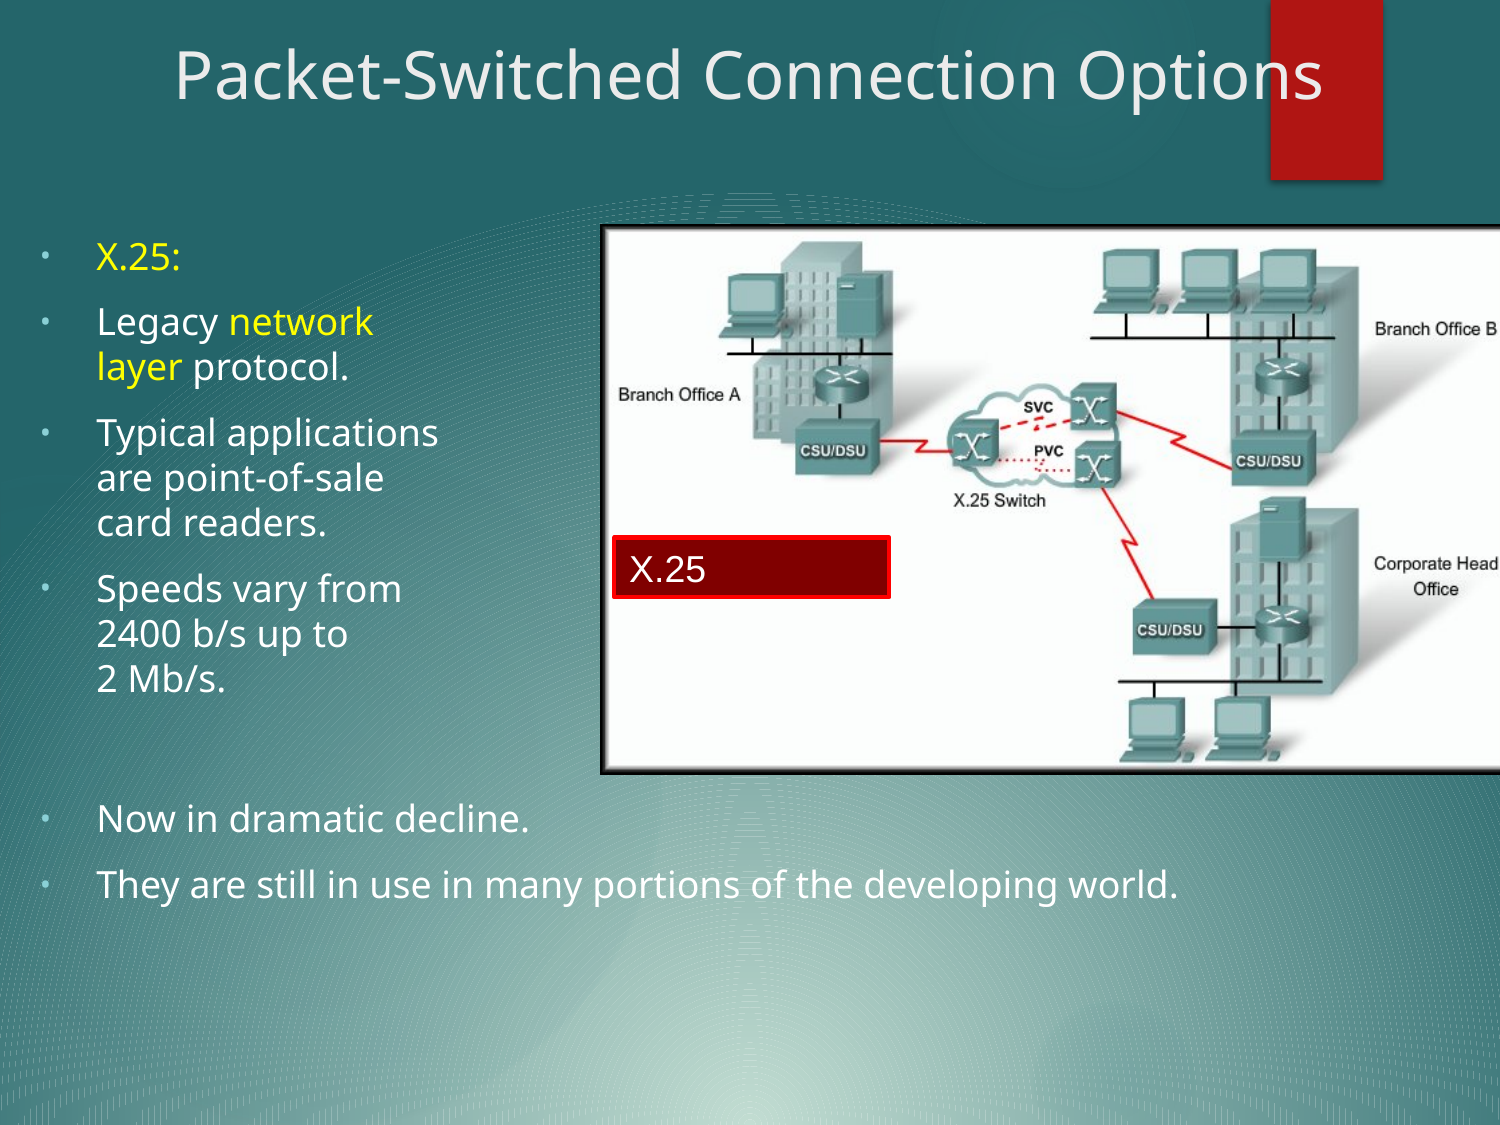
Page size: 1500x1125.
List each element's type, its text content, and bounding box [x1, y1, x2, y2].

list X.25: Legacy network layer protocol. Typical applications are point-of-sale card readers. Speeds vary from 2400 b/s up to 2 Mb/s. Now in dramatic decline. They are still in use in many portions of the developing world. [24, 224, 1475, 1075]
picture [599, 224, 1500, 776]
title Packet-Switched Connection Options [24, 24, 1475, 138]
